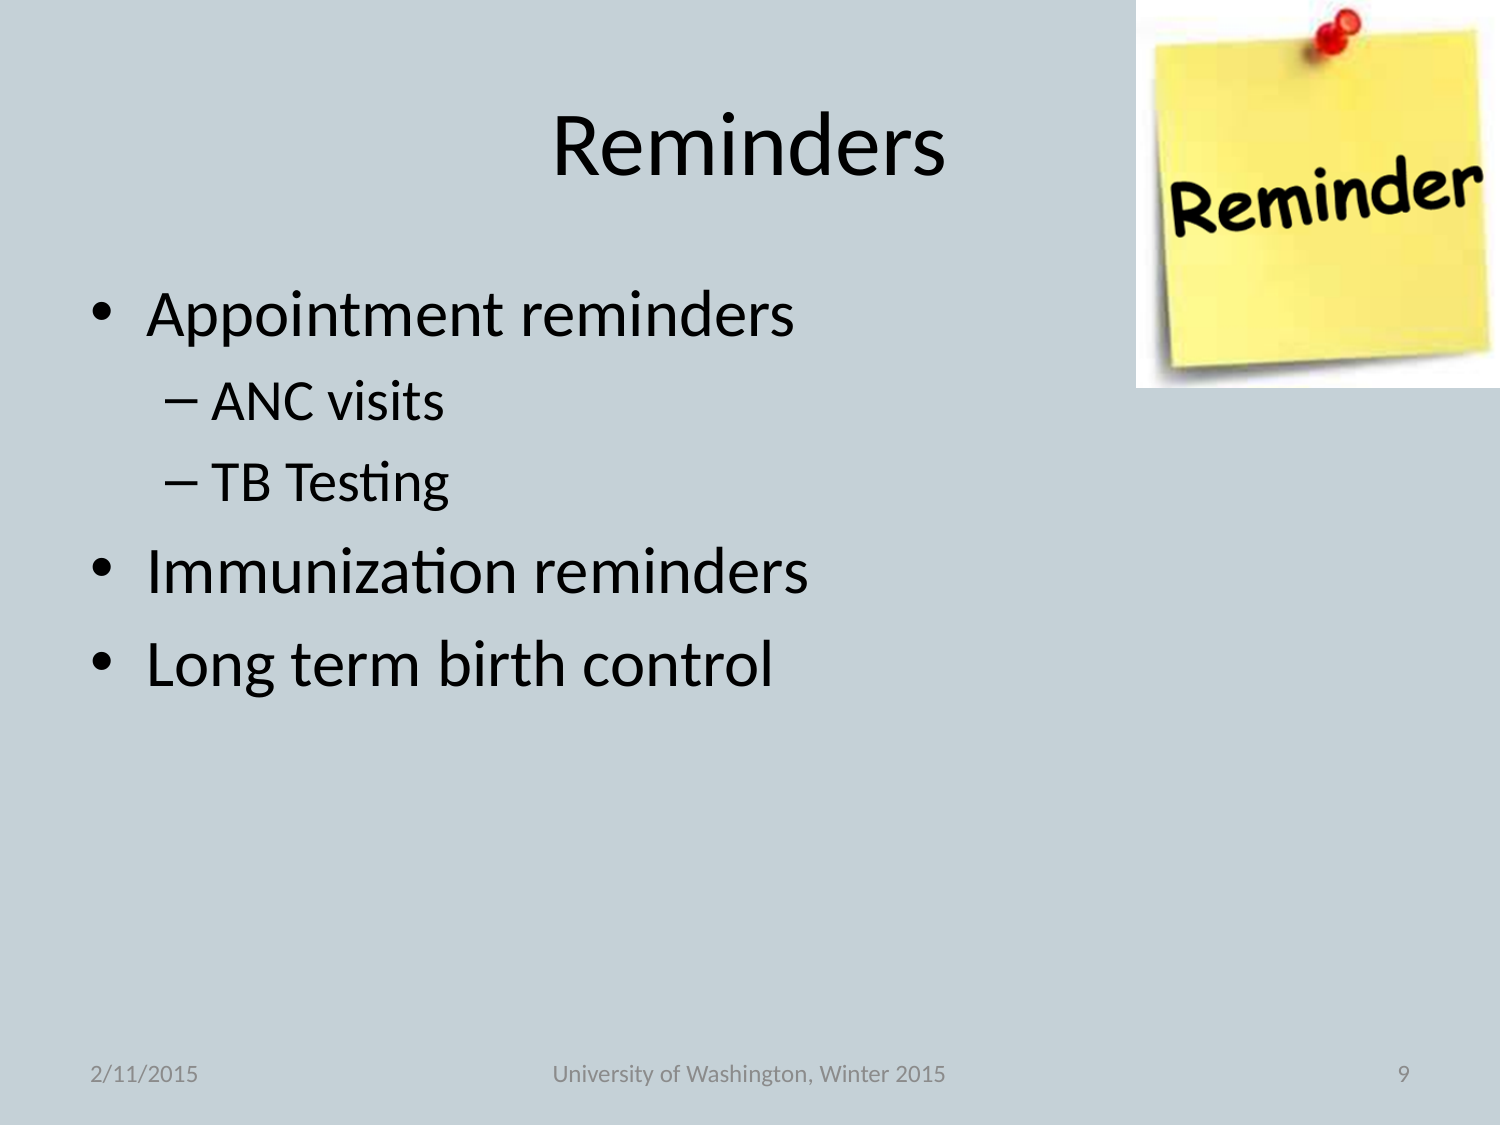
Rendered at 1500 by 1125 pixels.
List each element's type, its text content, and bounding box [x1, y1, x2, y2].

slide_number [75, 1042, 425, 1103]
footer University of Washington, Winter 2015 [512, 1042, 988, 1103]
slide_number 9 [1074, 1042, 1425, 1103]
list Appointment reminders ANC visits TB Testing Immunization reminders Long term birth control [75, 262, 1425, 1005]
picture [1135, 0, 1500, 388]
title Reminders [75, 45, 1130, 233]
